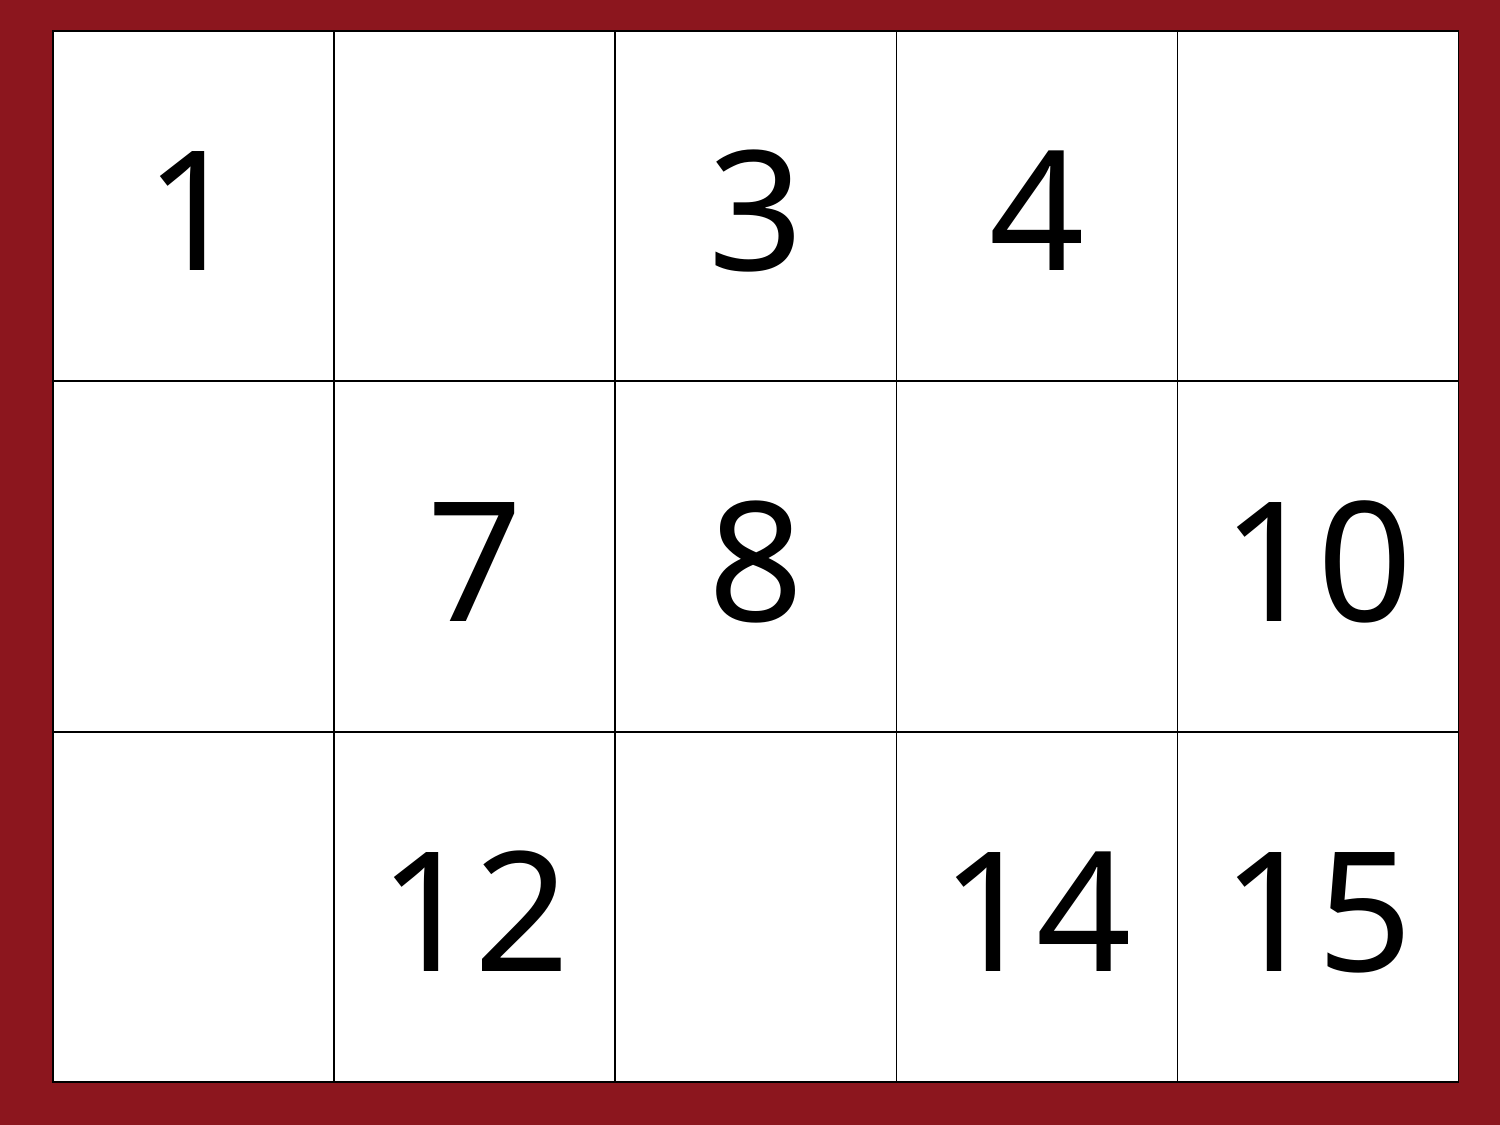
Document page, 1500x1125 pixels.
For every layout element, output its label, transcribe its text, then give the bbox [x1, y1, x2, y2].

table_header 3 [616, 32, 896, 380]
table_cell 15 [1178, 733, 1458, 1081]
table_cell [54, 382, 333, 731]
table_header [1178, 32, 1458, 380]
table_cell 14 [897, 733, 1177, 1081]
table_cell [616, 733, 896, 1081]
table_cell 7 [335, 382, 614, 731]
table_cell [54, 733, 333, 1081]
table_cell 8 [616, 382, 896, 731]
table_cell 12 [335, 733, 614, 1081]
table_header 1 [54, 32, 333, 380]
table_header [335, 32, 614, 380]
text_box [0, 0, 1500, 1125]
table_cell [897, 382, 1177, 731]
table_cell 10 [1178, 382, 1458, 731]
table_header 4 [897, 32, 1177, 380]
